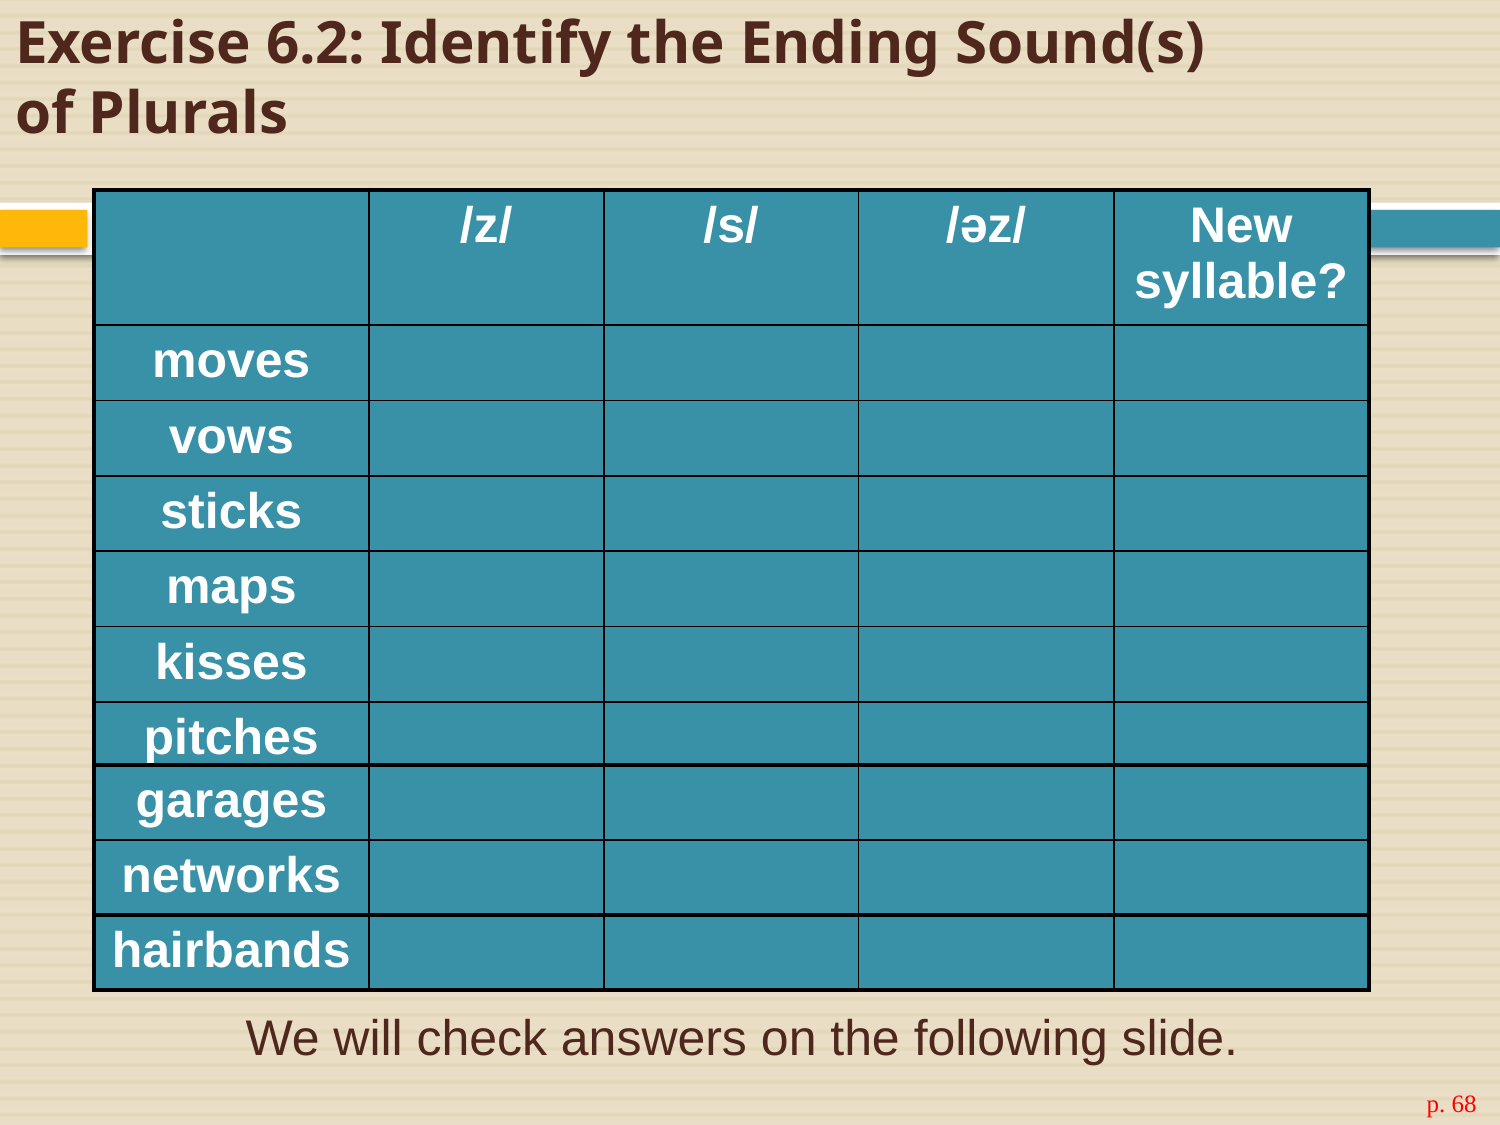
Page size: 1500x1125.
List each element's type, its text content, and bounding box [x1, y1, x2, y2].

table_cell [370, 401, 603, 475]
table_header /z/ [370, 192, 603, 324]
table_header [370, 767, 603, 839]
table_cell [605, 401, 858, 475]
table_cell moves [96, 326, 368, 400]
text_box We will check answers on the following slide. [142, 998, 1343, 1074]
table_cell [370, 627, 603, 701]
table_cell sticks [96, 477, 368, 550]
table_cell [859, 627, 1113, 701]
table_header /əz/ [859, 192, 1113, 324]
table_cell [370, 841, 603, 913]
table_cell [605, 627, 858, 701]
table_cell [370, 326, 603, 400]
table_cell [1115, 552, 1367, 626]
table_cell [1115, 401, 1367, 475]
table_cell [859, 552, 1113, 626]
table_header [1115, 917, 1367, 988]
table_cell vows [96, 401, 368, 475]
table_cell [605, 703, 858, 763]
table_header [605, 767, 858, 839]
table_header [370, 917, 603, 988]
table_cell [859, 401, 1113, 475]
table_cell [859, 326, 1113, 400]
table_cell [370, 552, 603, 626]
table_cell maps [96, 552, 368, 626]
table_cell kisses [96, 627, 368, 701]
title Exercise 6.2: Identify the Ending Sound(s) of Plurals [0, 0, 1282, 151]
table_header [859, 767, 1113, 839]
table_header New syllable? [1115, 192, 1367, 324]
table_cell pitches [96, 703, 368, 763]
table_header hairbands [96, 917, 368, 988]
table_header /s/ [605, 192, 858, 324]
table_header [1115, 767, 1367, 839]
table_cell [605, 326, 858, 400]
table_cell [859, 841, 1113, 913]
table_cell [605, 477, 858, 550]
table_header garages [96, 767, 368, 839]
table_cell [1115, 627, 1367, 701]
table_cell [605, 552, 858, 626]
table_cell [1115, 477, 1367, 550]
table_cell [370, 477, 603, 550]
table_header [605, 917, 858, 988]
table_header [96, 192, 368, 324]
table_cell [859, 477, 1113, 550]
table_cell [859, 703, 1113, 763]
table_cell [1115, 326, 1367, 400]
table_cell [370, 703, 603, 763]
table_cell [1115, 703, 1367, 763]
table_header [859, 917, 1113, 988]
table_cell networks [96, 841, 368, 913]
table_cell [1115, 841, 1367, 913]
table_cell [605, 841, 858, 913]
text_box p. 68 [1411, 1079, 1500, 1125]
